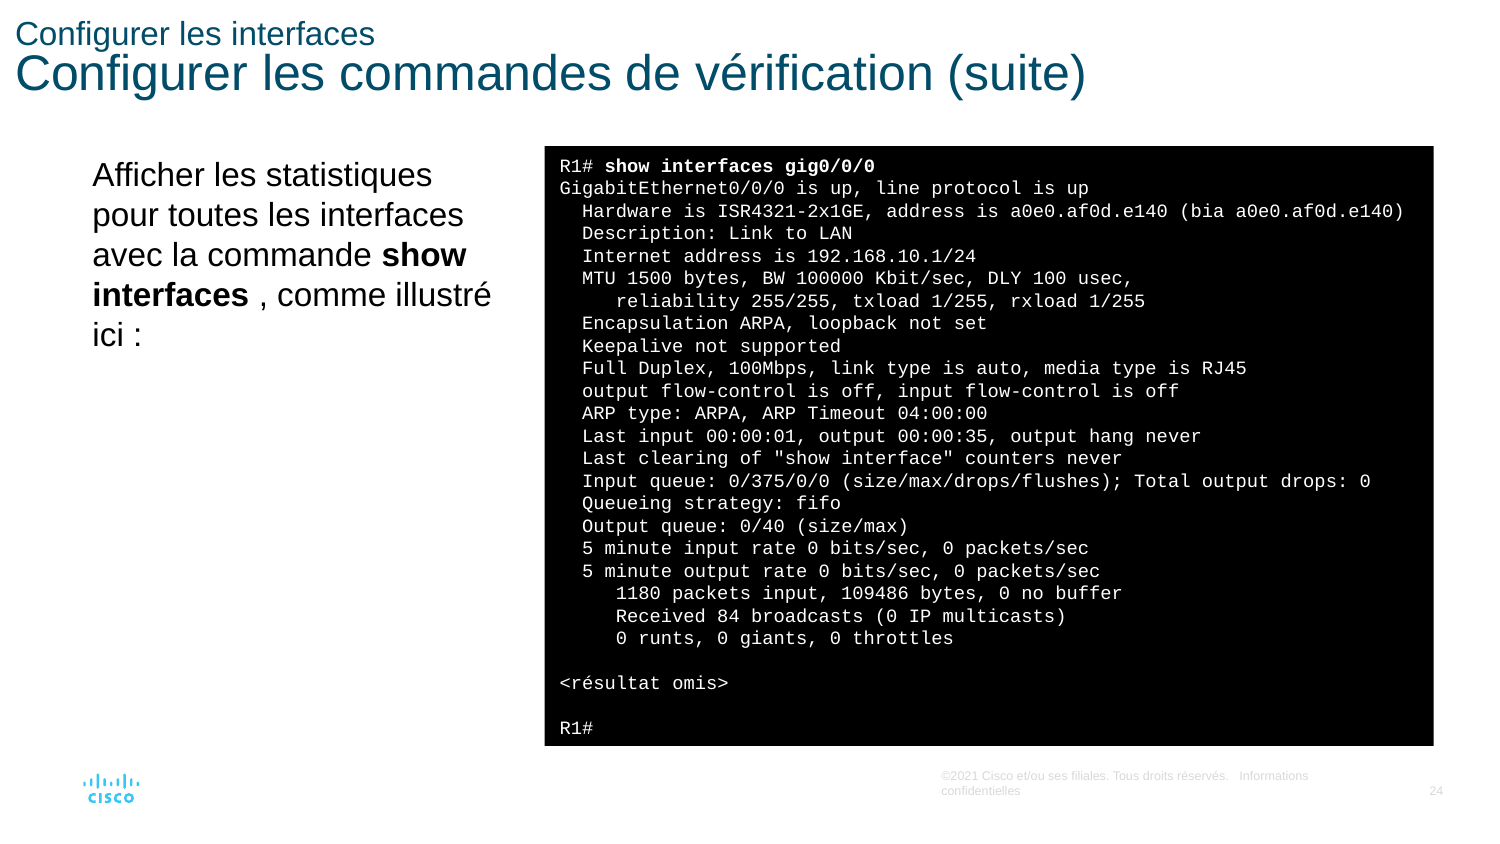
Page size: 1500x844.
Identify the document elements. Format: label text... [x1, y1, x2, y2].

text_box Afficher les statistiques pour toutes les interfaces avec la commande show interfaces , comme illustré ici : [77, 146, 511, 361]
text_box R1# show interfaces gig0/0/0 GigabitEthernet0/0/0 is up, line protocol is up Hardware is ISR4321-2x1GE, address is a0e0.af0d.e140 (bia a0e0.af0d.e140) Description: Link to LAN Internet address is 192.168.10.1/24 MTU 1500 bytes, BW 100000 Kbit/sec, DLY 100 usec, reliability 255/255, txload 1/255, rxload 1/255 Encapsulation ARPA, loopback not set Keepalive not supported Full Duplex, 100Mbps, link type is auto, media type is RJ45 output flow-control is off, input flow-control is off ARP type: ARPA, ARP Timeout 04:00:00 Last input 00:00:01, output 00:00:35, output hang never Last clearing of "show interface" counters never Input queue: 0/375/0/0 (size/max/drops/flushes); Total output drops: 0 Queueing strategy: fifo Output queue: 0/40 (size/max) 5 minute input rate 0 bits/sec, 0 packets/sec 5 minute output rate 0 bits/sec, 0 packets/sec 1180 packets input, 109486 bytes, 0 no buffer Received 84 broadcasts (0 IP multicasts) 0 runts, 0 giants, 0 throttles <résultat omis> R1# [544, 146, 1434, 746]
title Configurer les interfaces Configurer les commandes de vérification (suite) [0, 0, 1369, 121]
